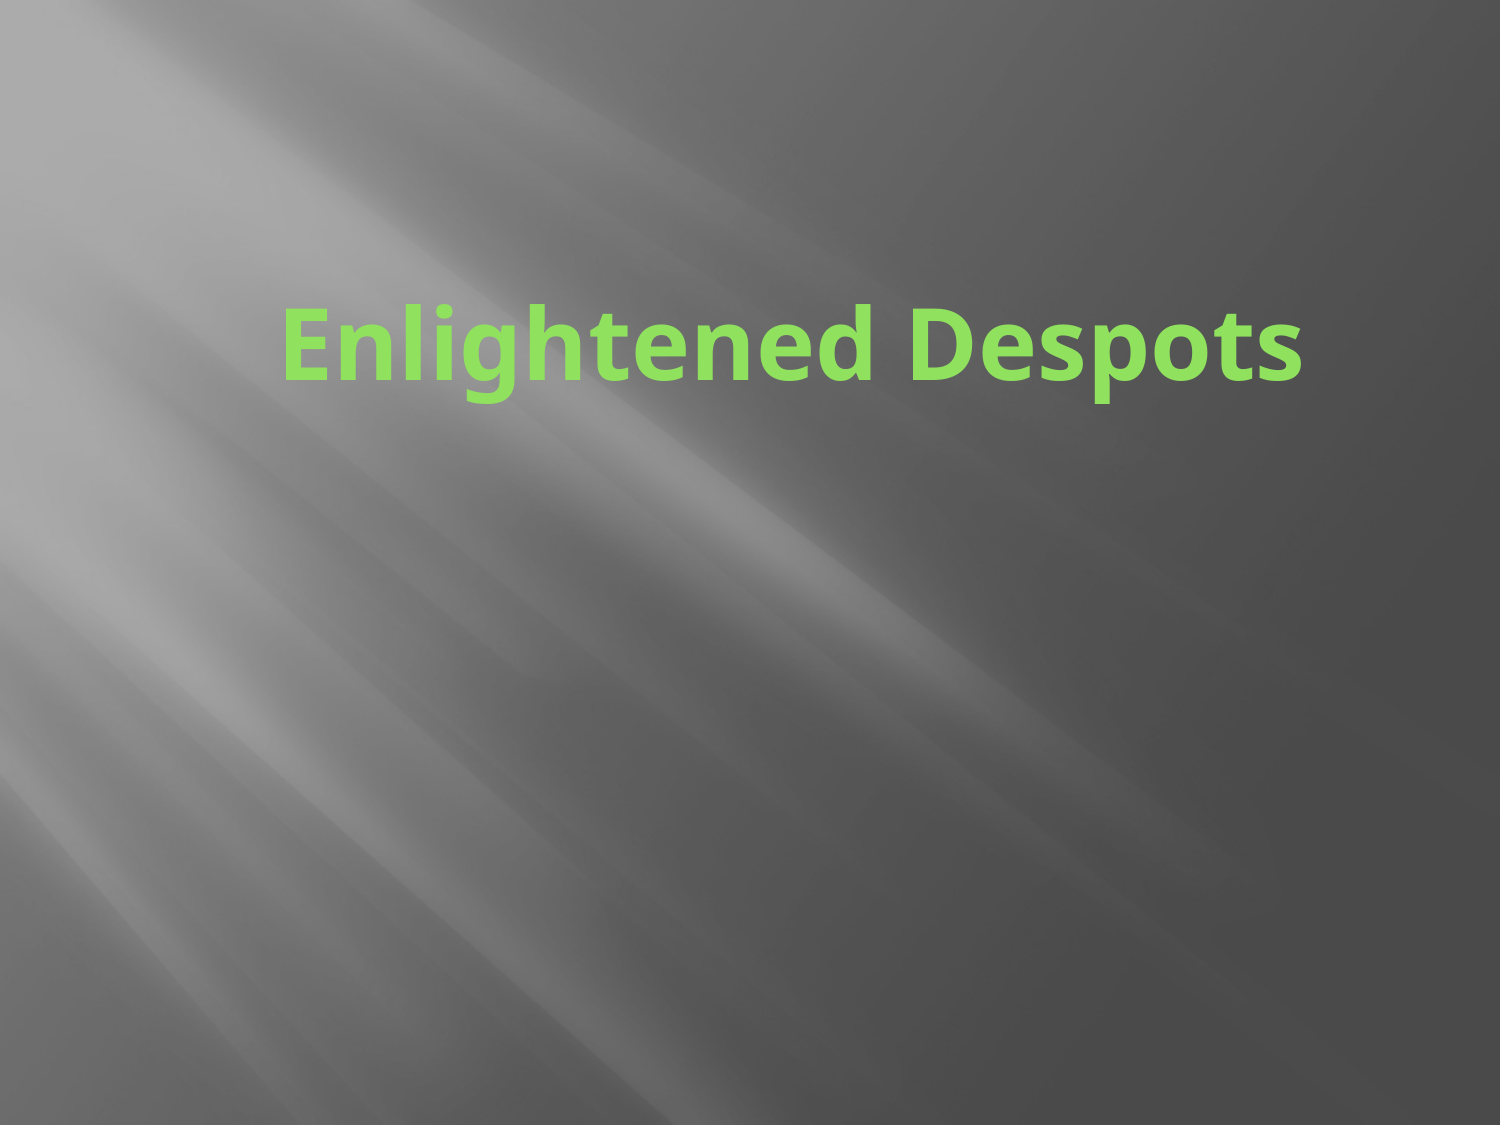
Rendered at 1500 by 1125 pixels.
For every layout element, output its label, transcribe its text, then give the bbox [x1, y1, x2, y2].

title Enlightened Despots [262, 99, 1425, 400]
